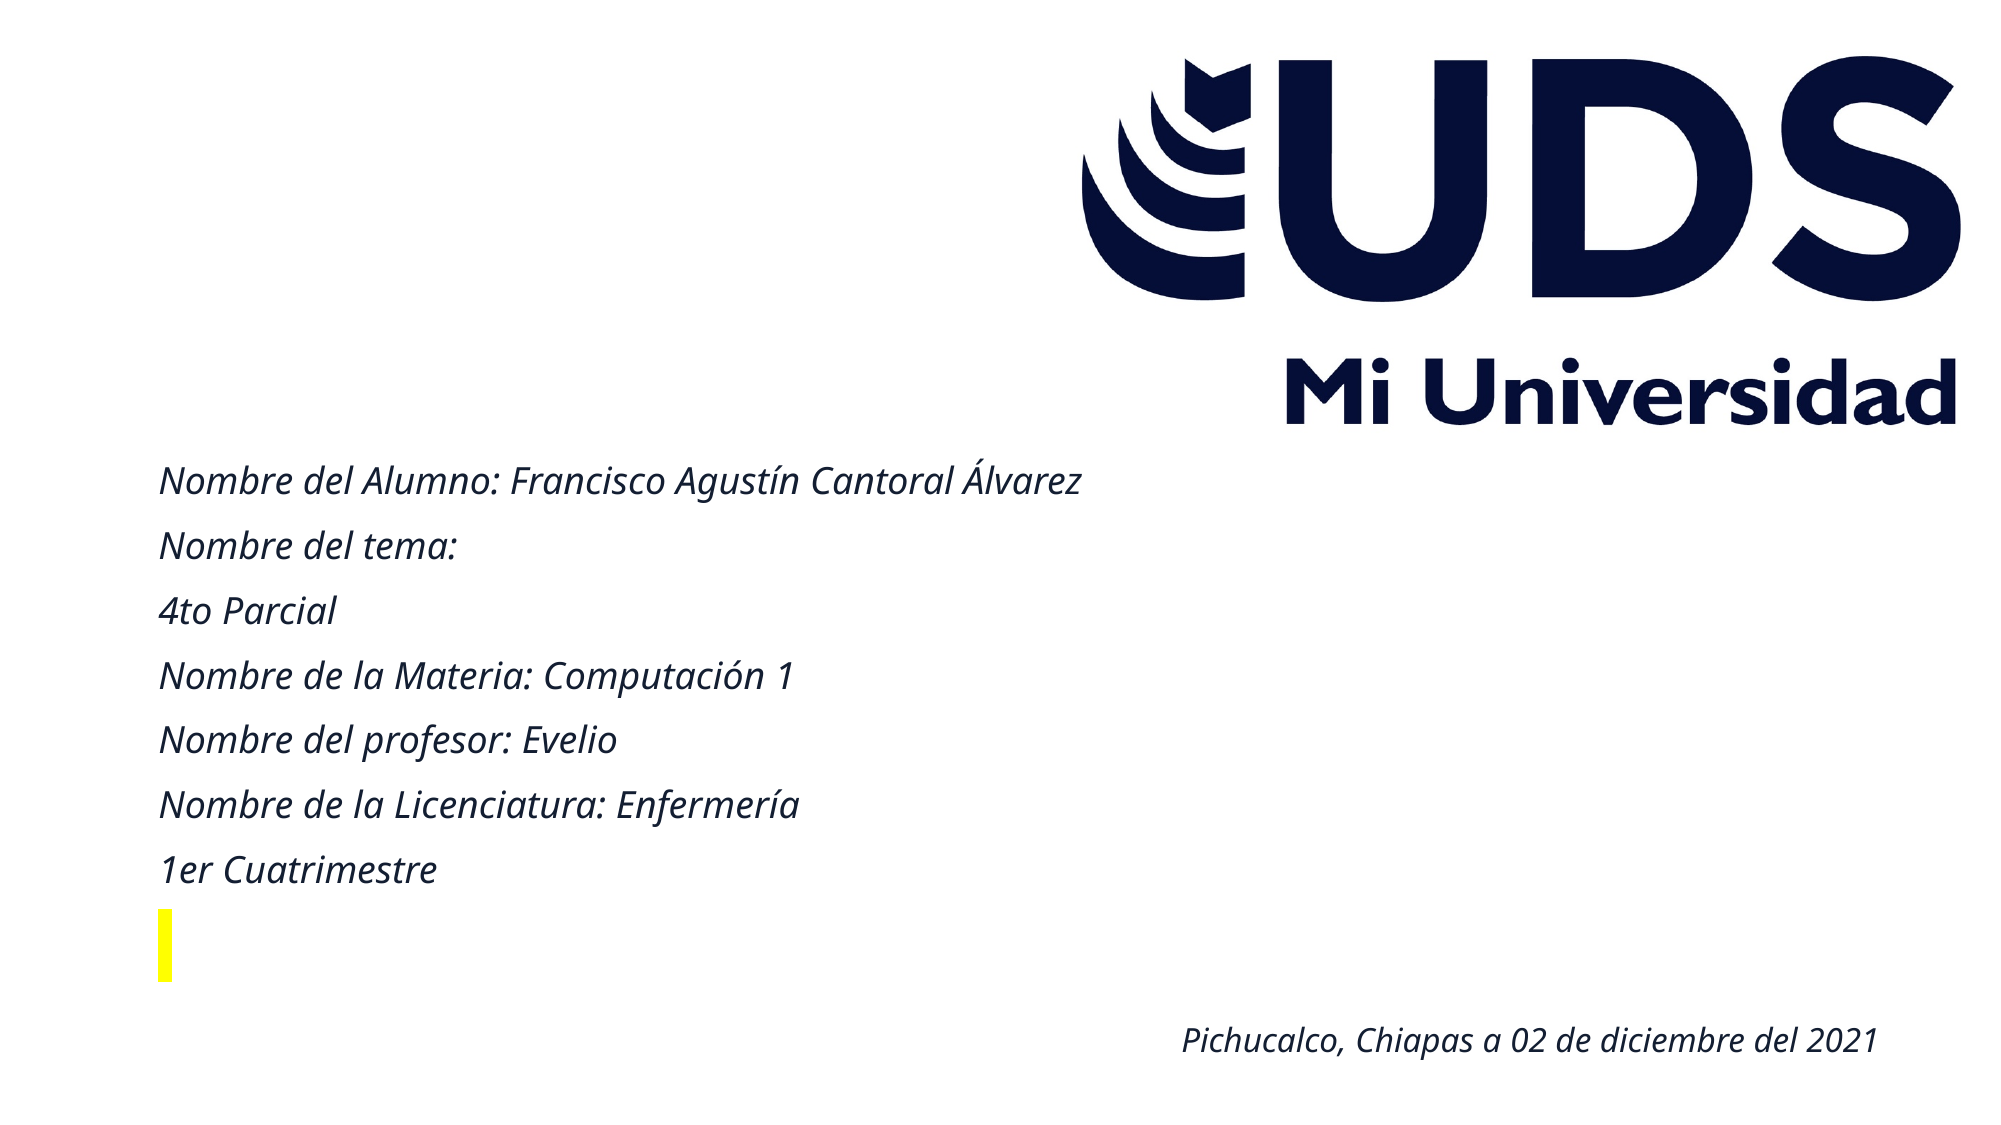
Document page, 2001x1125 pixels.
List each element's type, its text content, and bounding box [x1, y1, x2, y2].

picture [1041, 31, 2000, 448]
text_box Nombre del Alumno: Francisco Agustín Cantoral Álvarez Nombre del tema: 4to Parcial Nombre de la Materia: Computación 1 Nombre del profesor: Evelio Nombre de la Licenciatura: Enfermería 1er Cuatrimestre Pichucalco, Chiapas a 02 de diciembre del 2021 [143, 446, 1896, 1072]
